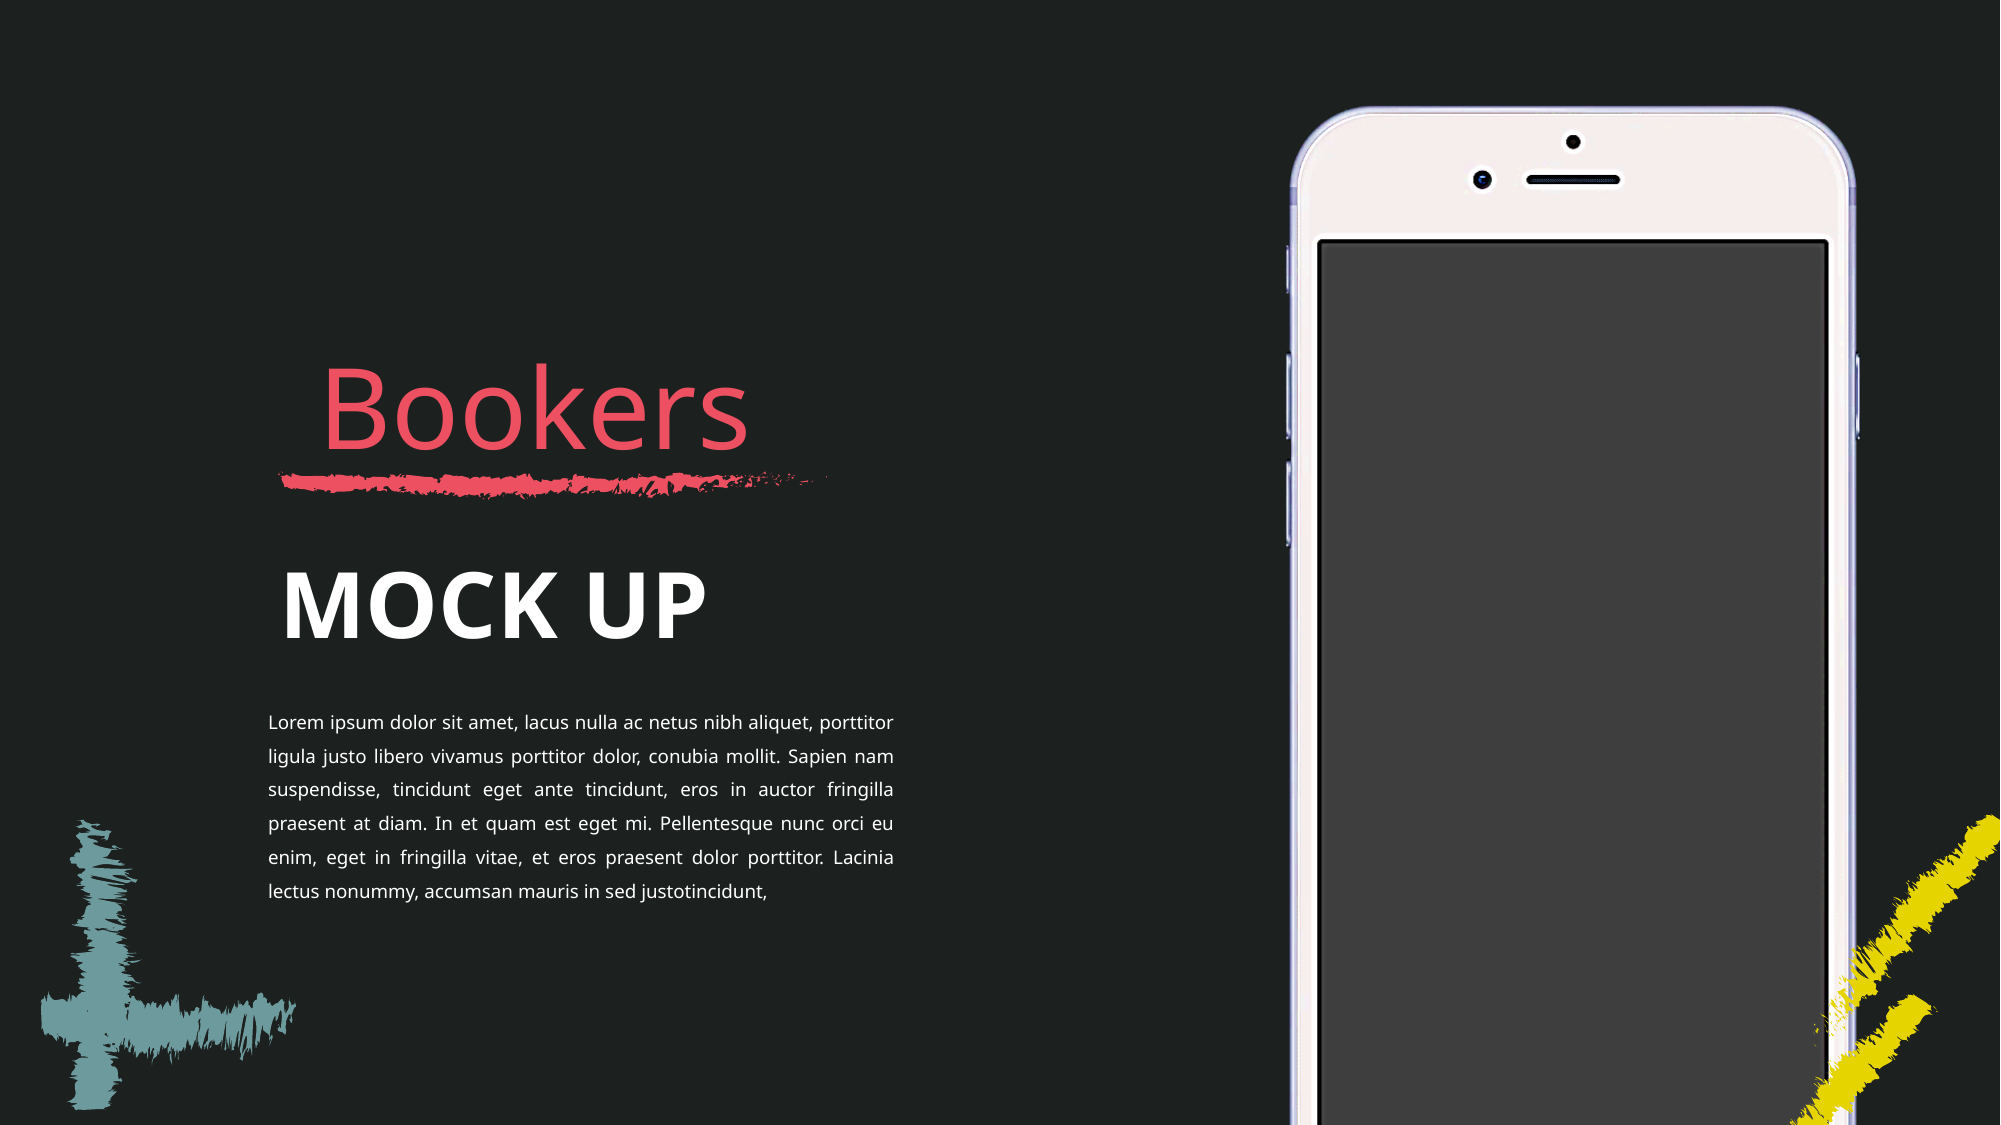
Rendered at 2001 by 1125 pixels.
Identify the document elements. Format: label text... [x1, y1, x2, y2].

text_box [1832, 810, 2000, 1125]
text_box MOCK UP [264, 539, 968, 635]
text_box Lorem ipsum dolor sit amet, lacus nulla ac netus nibh aliquet, porttitor ligula justo libero vivamus porttitor dolor, conubia mollit. Sapien nam suspendisse, tincidunt eget ante tincidunt, eros in auctor fringilla praesent at diam. In et quam est eget mi. Pellentesque nunc orci eu enim, eget in fringilla vitae, et eros praesent dolor porttitor. Lacinia lectus nonummy, accumsan mauris in sed justotincidunt, [253, 692, 908, 910]
picture [1154, 31, 2000, 1125]
text_box Bookers [278, 316, 792, 470]
text_box [40, 819, 296, 1111]
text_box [277, 470, 827, 500]
